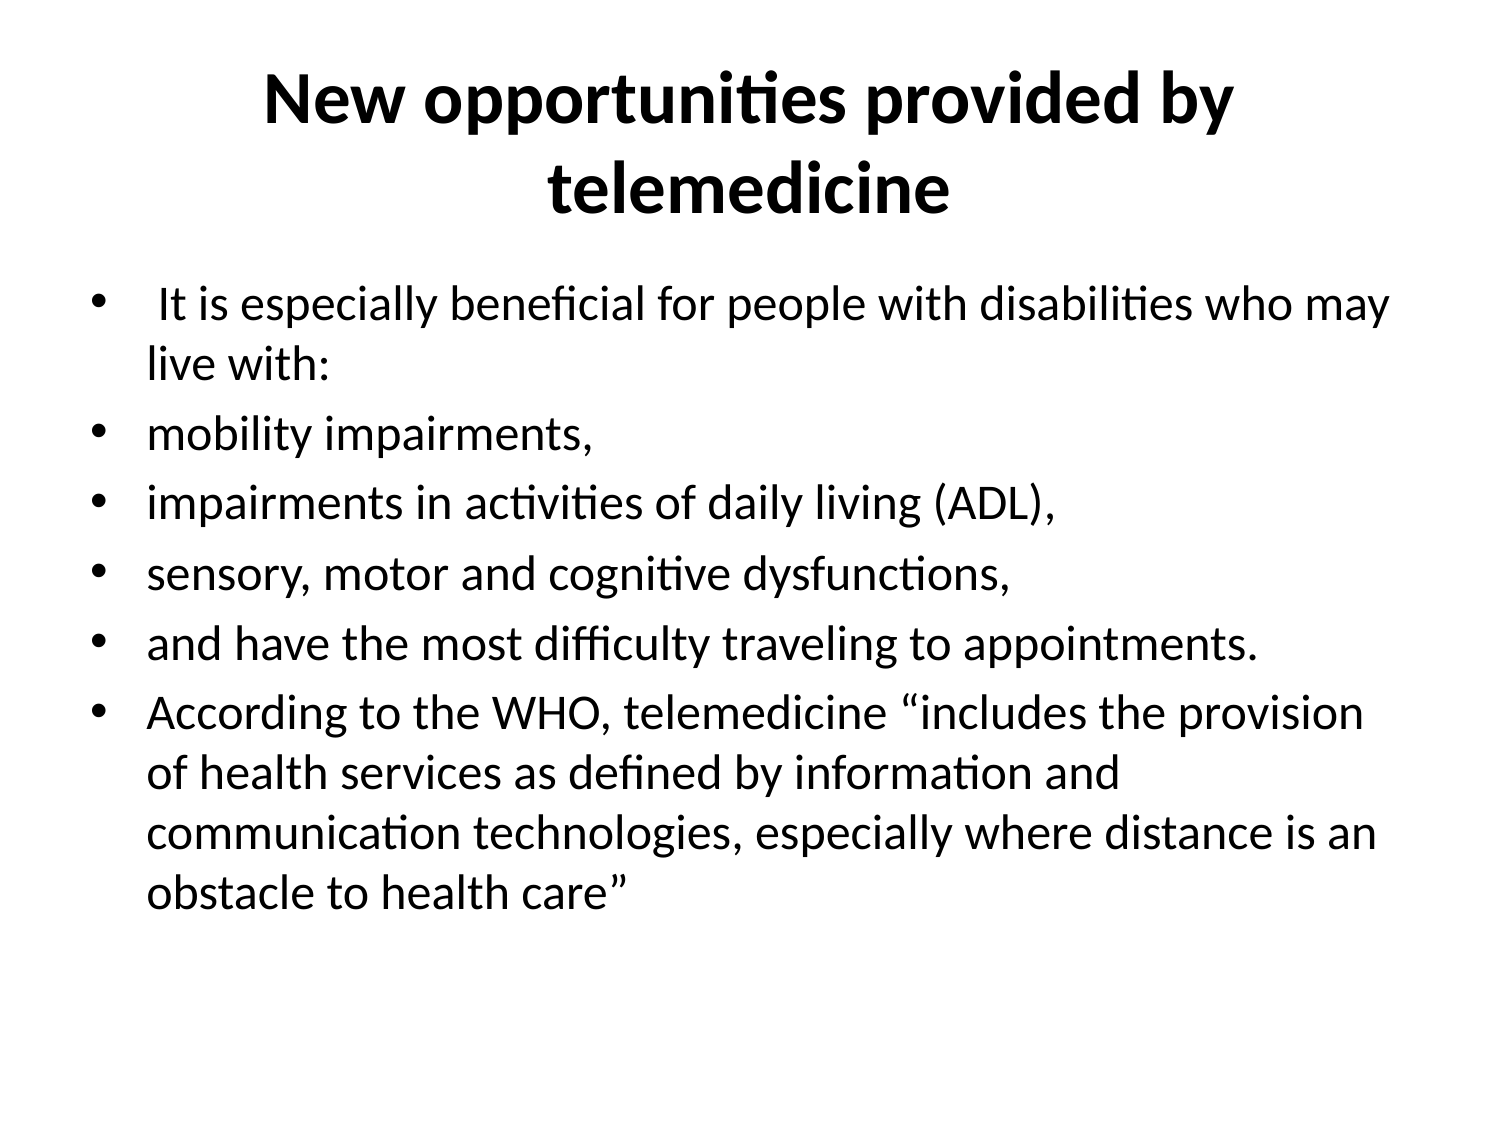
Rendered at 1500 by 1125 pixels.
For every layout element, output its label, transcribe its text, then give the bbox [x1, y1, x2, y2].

list It is especially beneficial for people with disabilities who may live with: mobility impairments, impairments in activities of daily living (ADL), sensory, motor and cognitive dysfunctions, and have the most difficulty traveling to appointments. According to the WHO, telemedicine “includes the provision of health services as defined by information and communication technologies, especially where distance is an obstacle to health care” [75, 262, 1425, 1005]
title New opportunities provided by telemedicine [75, 45, 1425, 233]
